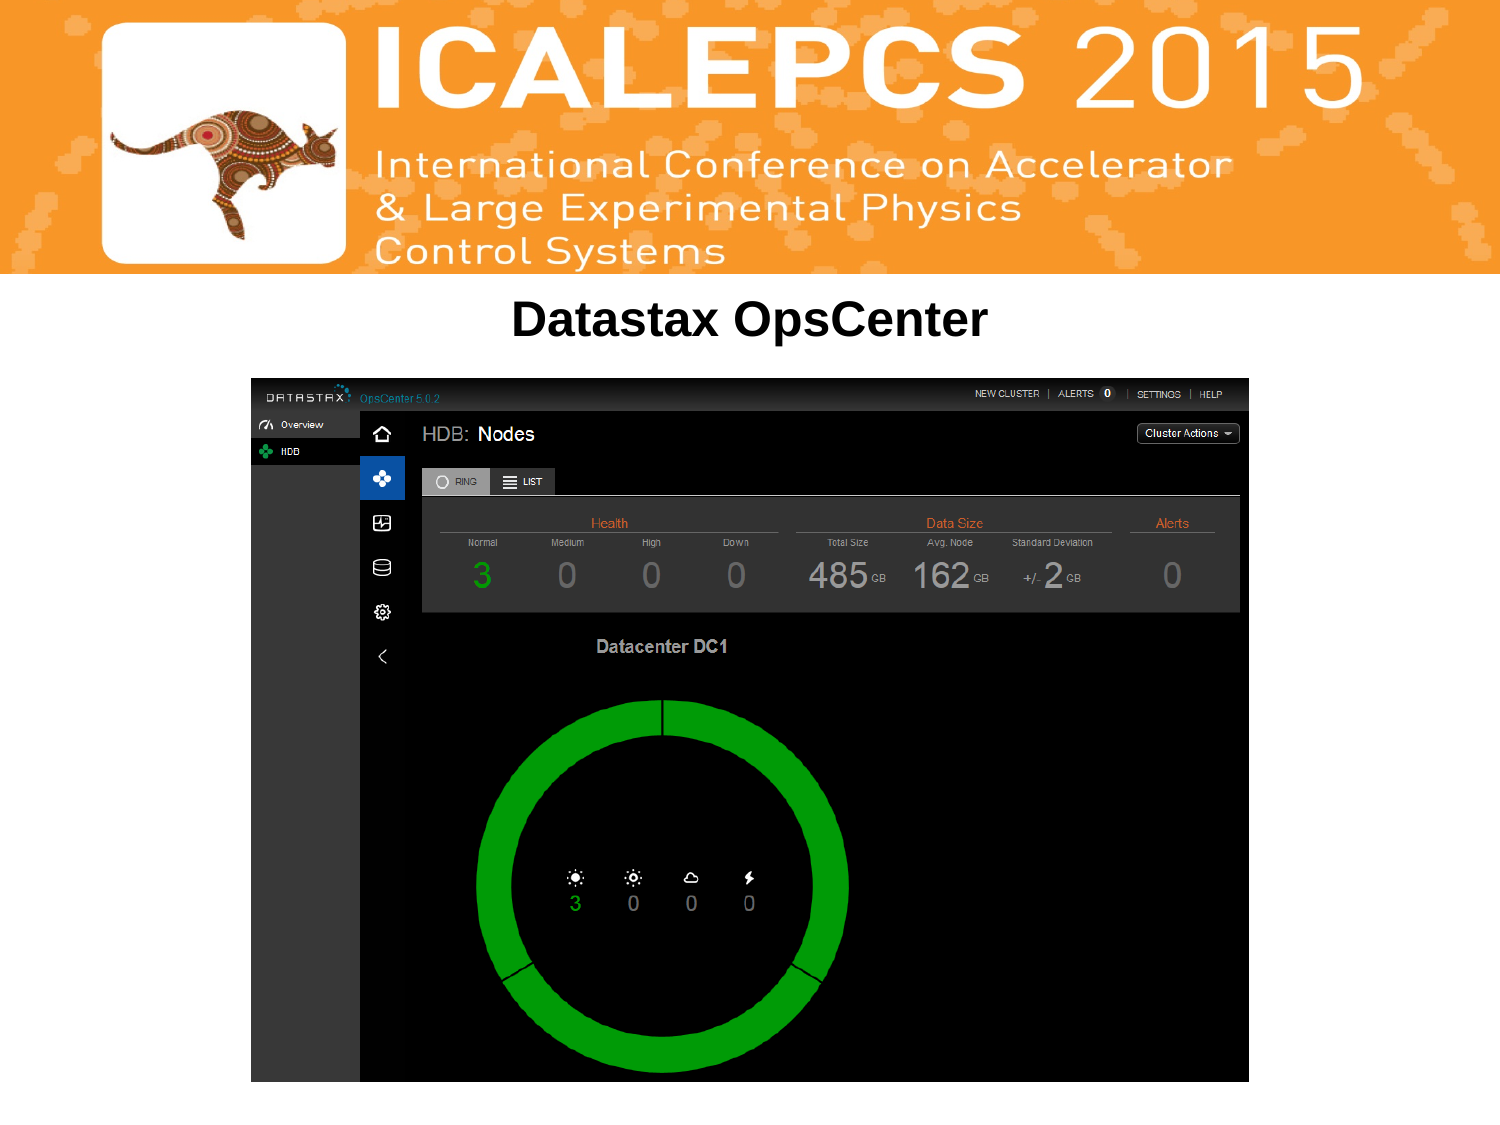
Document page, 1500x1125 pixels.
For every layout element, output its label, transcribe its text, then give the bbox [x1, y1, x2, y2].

picture [251, 378, 1249, 1083]
picture [0, 0, 1500, 275]
text_box Datastax OpsCenter [194, 283, 1306, 354]
